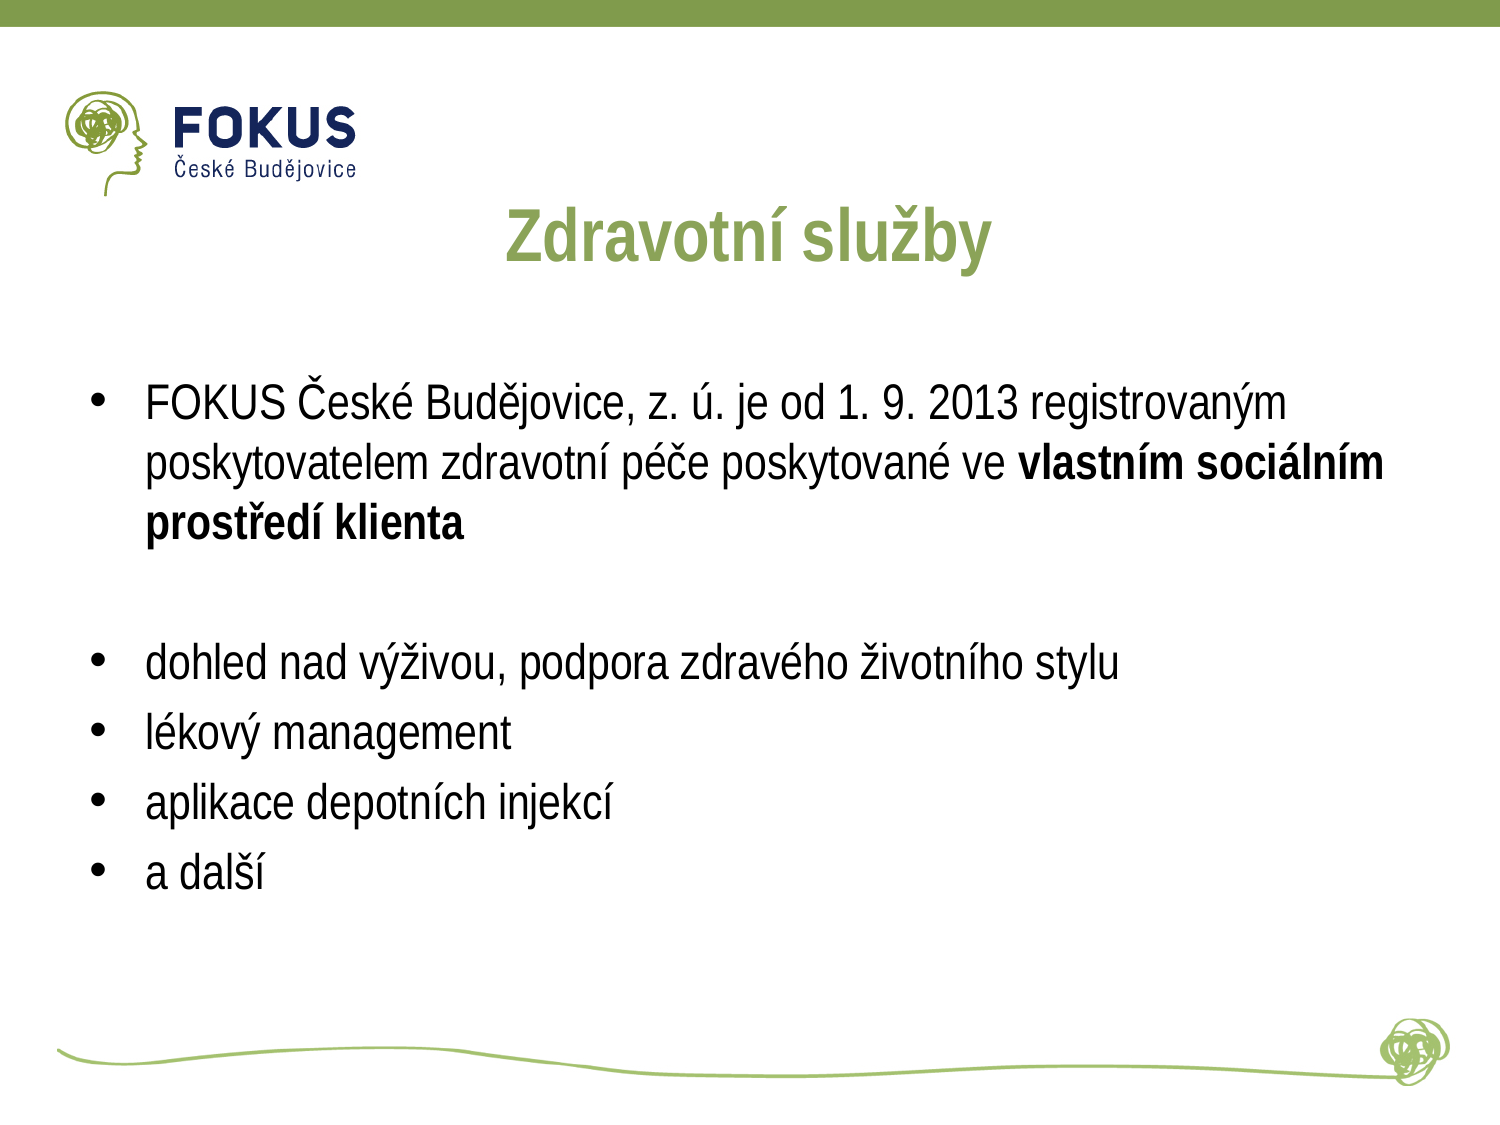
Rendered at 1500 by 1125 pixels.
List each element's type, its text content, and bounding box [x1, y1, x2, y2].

picture [0, 0, 1500, 1125]
title Zdravotní služby [74, 136, 1425, 325]
list FOKUS České Budějovice, z. ú. je od 1. 9. 2013 registrovaným poskytovatelem zdravotní péče poskytované ve vlastním sociálním prostředí klienta dohled nad výživou, podpora zdravého životního stylu lékový management aplikace depotních injekcí a další [74, 361, 1425, 1105]
